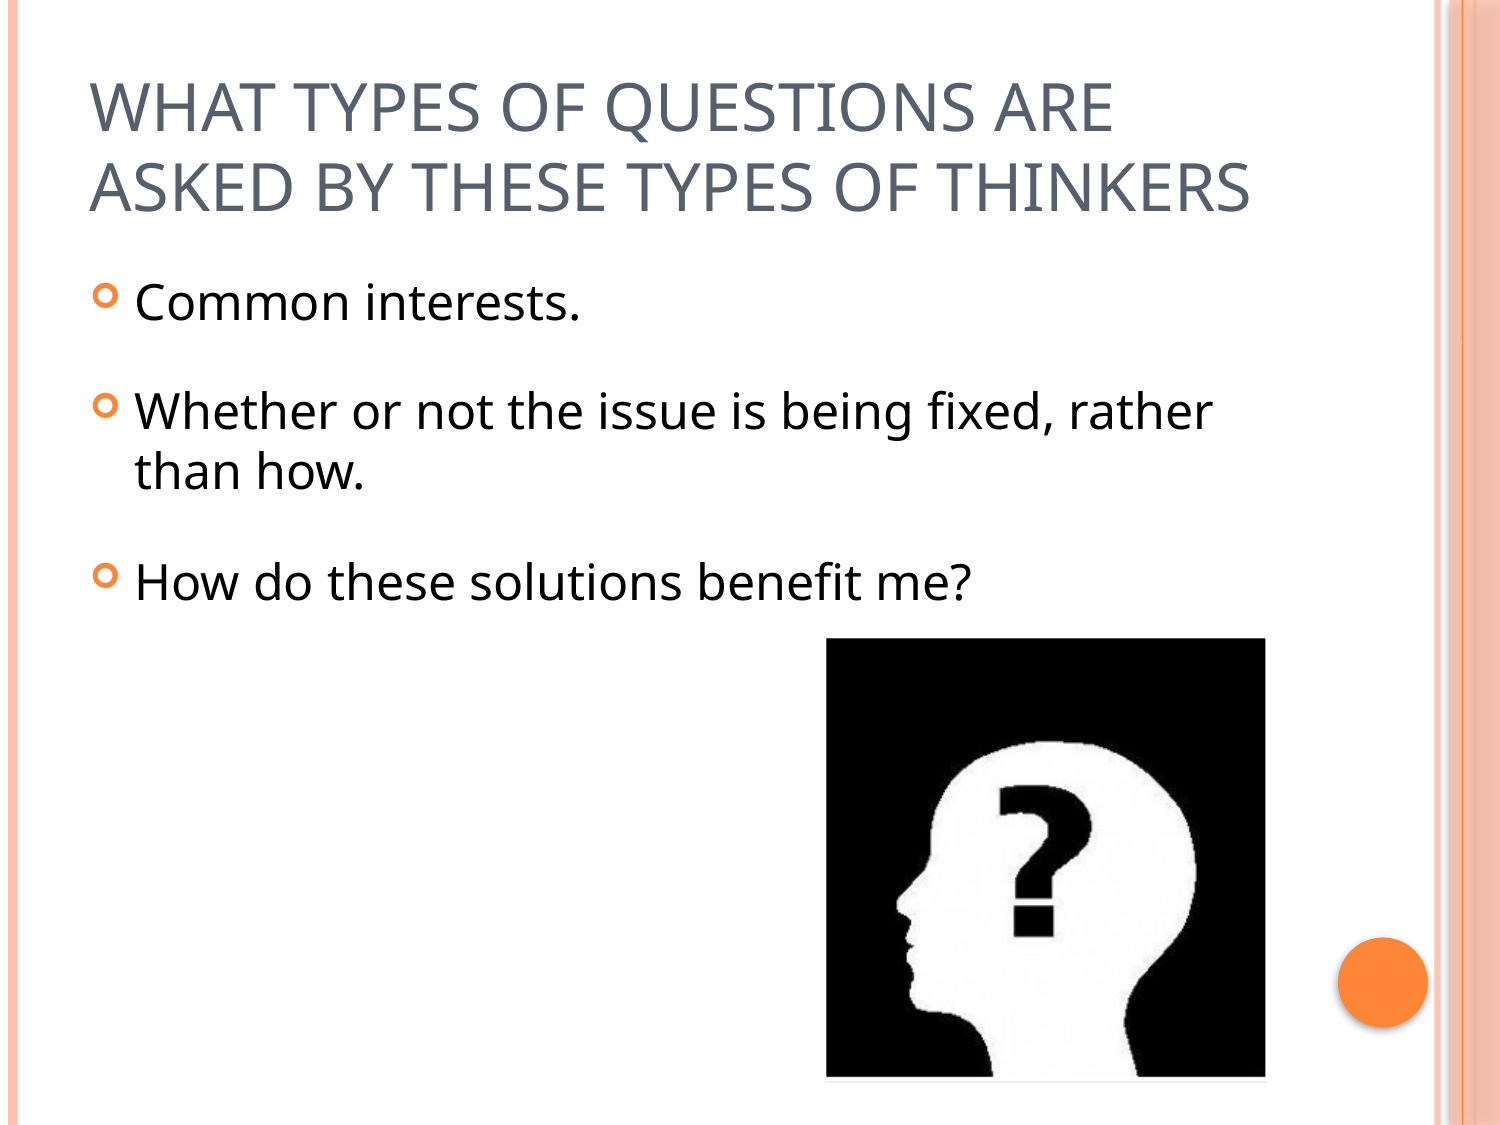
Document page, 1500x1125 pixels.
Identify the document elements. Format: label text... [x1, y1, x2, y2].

list Common interests. Whether or not the issue is being fixed, rather than how. How do these solutions benefit me? [75, 262, 1300, 1062]
title What Types Of Questions Are Asked By These Types Of Thinkers [75, 45, 1300, 233]
picture [824, 636, 1268, 1083]
